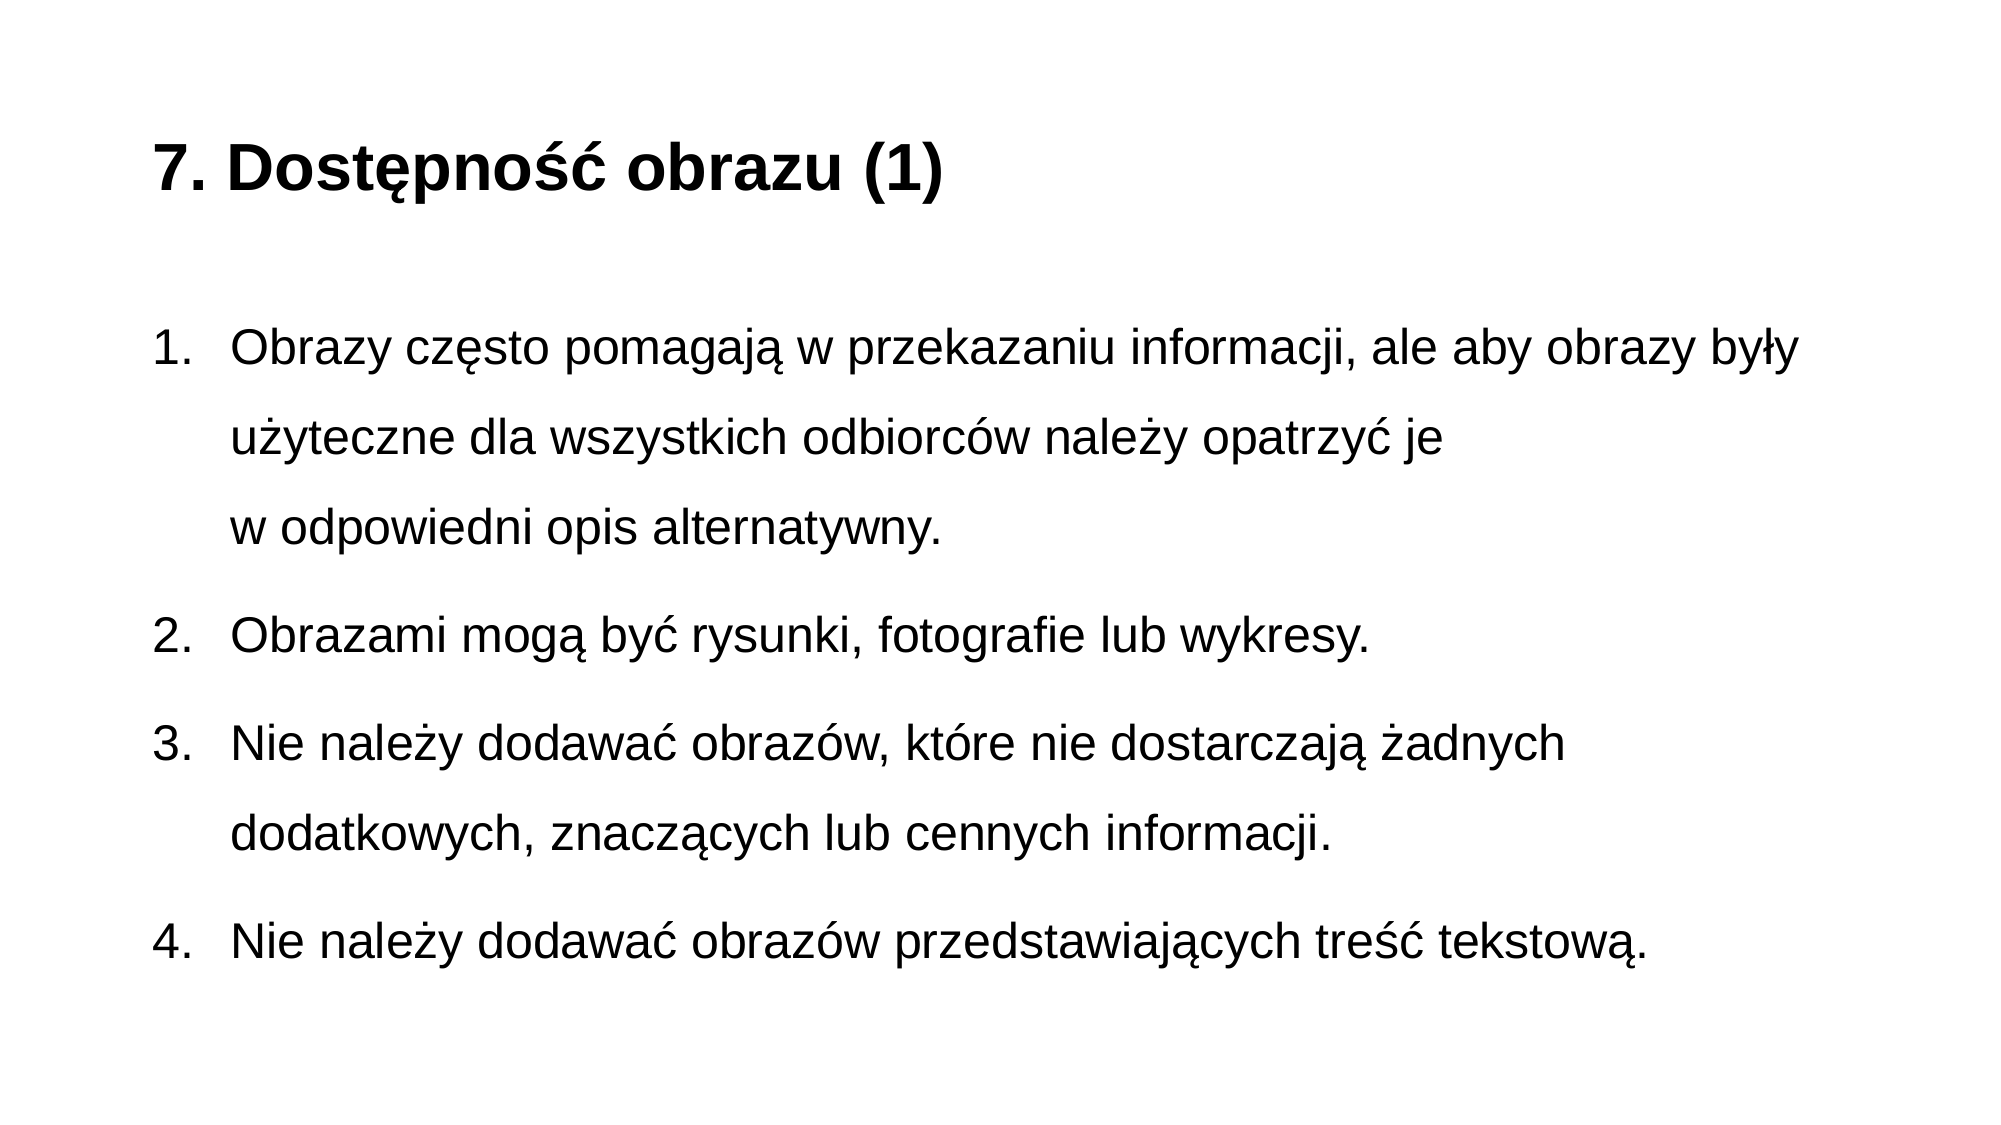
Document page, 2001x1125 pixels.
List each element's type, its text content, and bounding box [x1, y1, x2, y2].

title 7. Dostępność obrazu (1) [137, 59, 1863, 278]
list Obrazy często pomagają w przekazaniu informacji, ale aby obrazy były użyteczne dla wszystkich odbiorców należy opatrzyć je w odpowiedni opis alternatywny. Obrazami mogą być rysunki, fotografie lub wykresy. Nie należy dodawać obrazów, które nie dostarczają żadnych dodatkowych, znaczących lub cennych informacji. Nie należy dodawać obrazów przedstawiających treść tekstową. [137, 278, 1863, 991]
